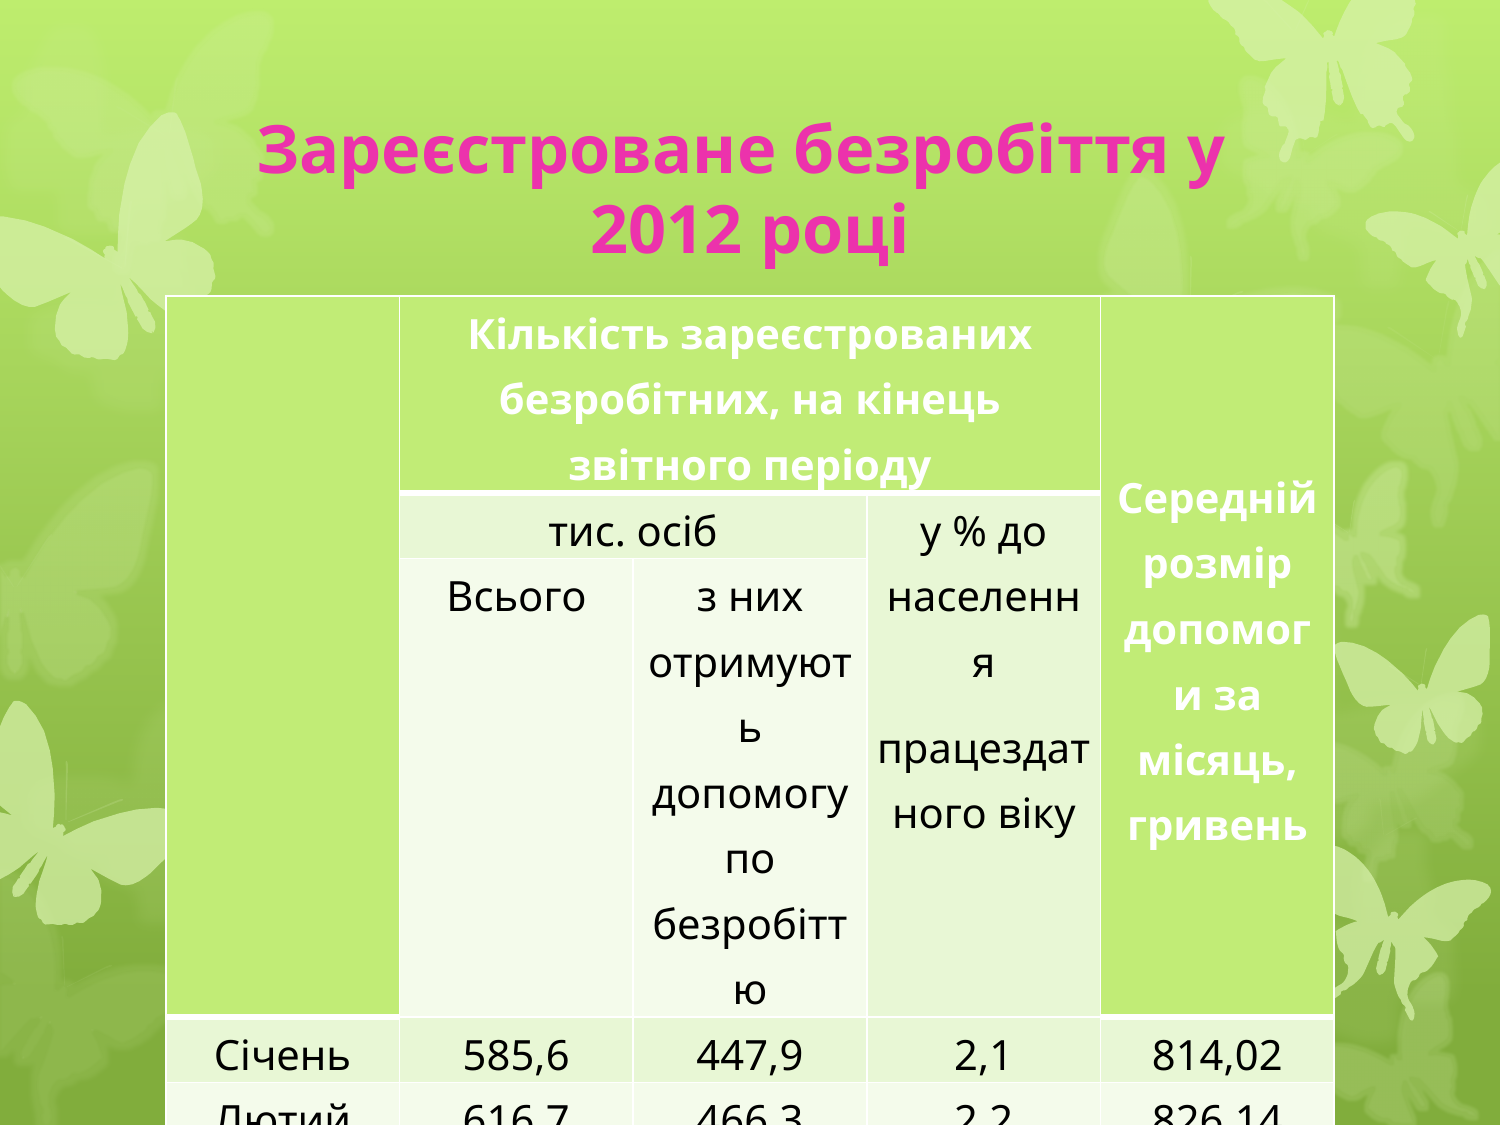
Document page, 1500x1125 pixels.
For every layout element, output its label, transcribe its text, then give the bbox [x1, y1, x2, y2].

title Зареєстроване безробіття у 2012 році [165, 110, 1335, 263]
table_cell 2,2 [868, 1083, 1100, 1125]
table_header Кількість зареєстрованих безробітних, на кінець звітного періоду [400, 297, 1100, 490]
table_header [167, 297, 399, 1014]
table_cell у % до населення працездатного віку [868, 496, 1100, 1016]
table_cell 616,7 [400, 1083, 632, 1125]
table_cell 466,3 [634, 1083, 866, 1125]
table_cell 585,6 [400, 1018, 632, 1082]
table_cell Всього [400, 559, 632, 1016]
table_cell Січень [167, 1020, 399, 1082]
table_header Середній розмір допомоги за місяць, гривень [1101, 297, 1333, 1014]
table_cell 447,9 [634, 1018, 866, 1082]
table_cell тис. осіб [400, 496, 866, 558]
table_cell 826,14 [1101, 1083, 1333, 1125]
table_cell з них отримують допомогу по безробіттю [634, 559, 866, 1016]
table_cell Лютий [167, 1083, 399, 1125]
table_cell 2,1 [868, 1018, 1100, 1082]
table_cell 814,02 [1101, 1020, 1333, 1082]
